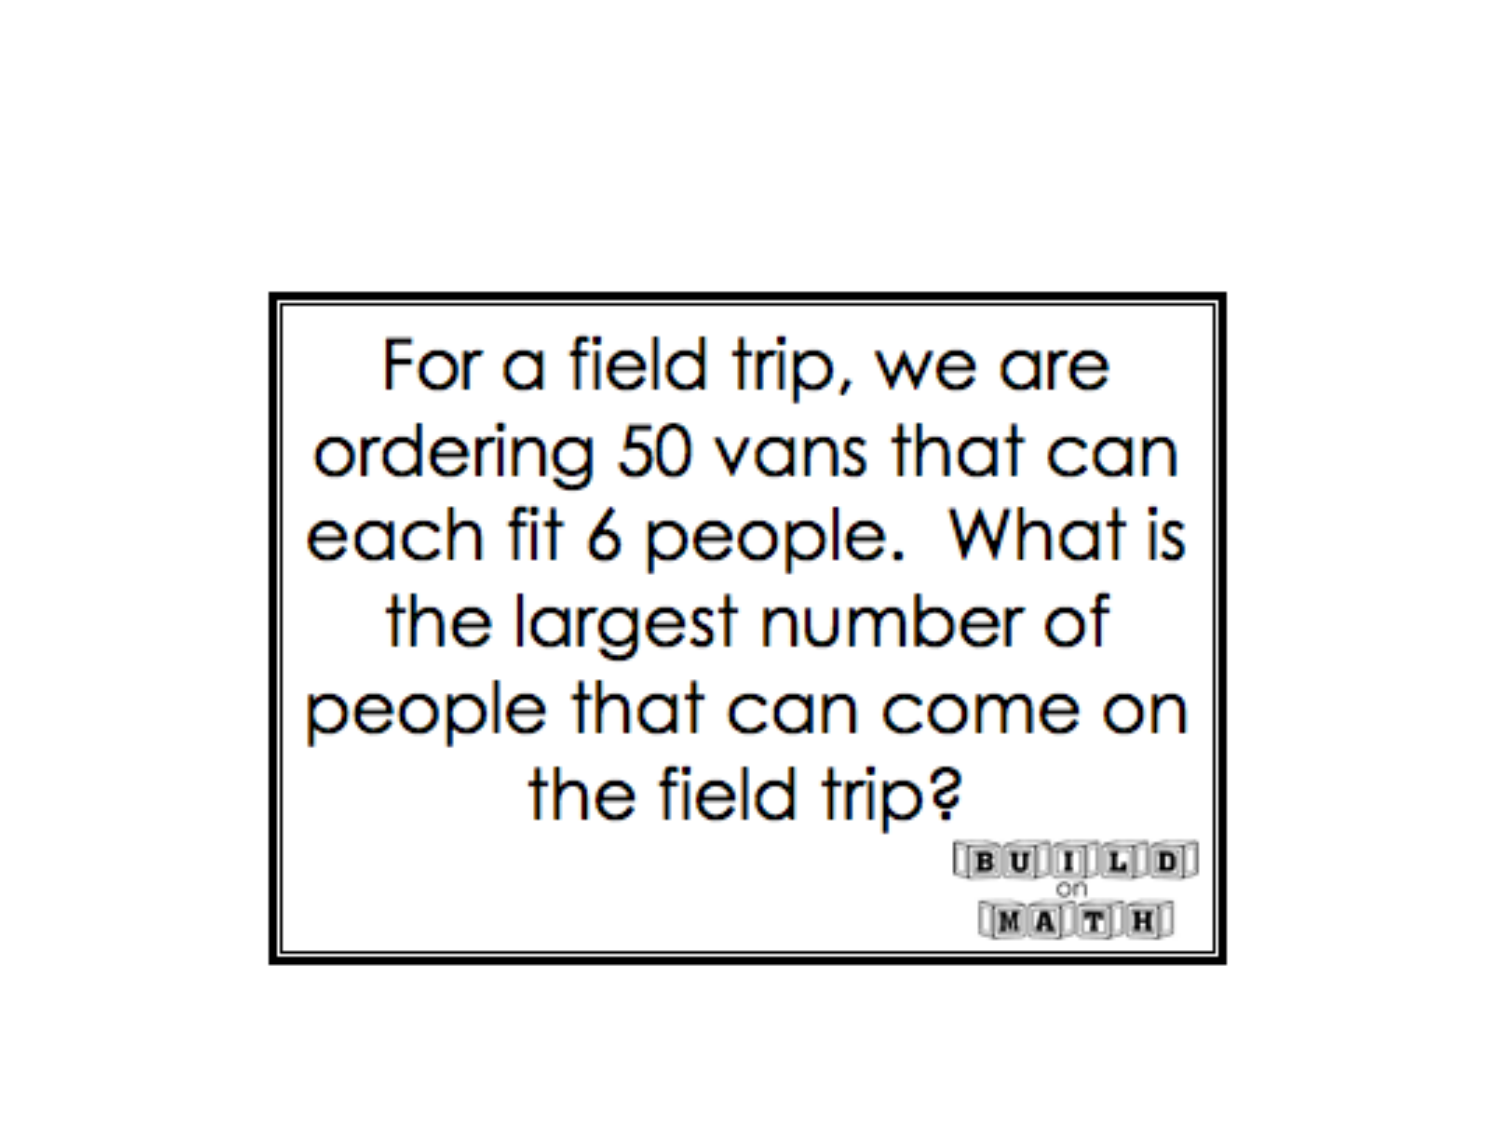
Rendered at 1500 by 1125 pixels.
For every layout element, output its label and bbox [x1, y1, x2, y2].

list [74, 262, 1426, 1006]
